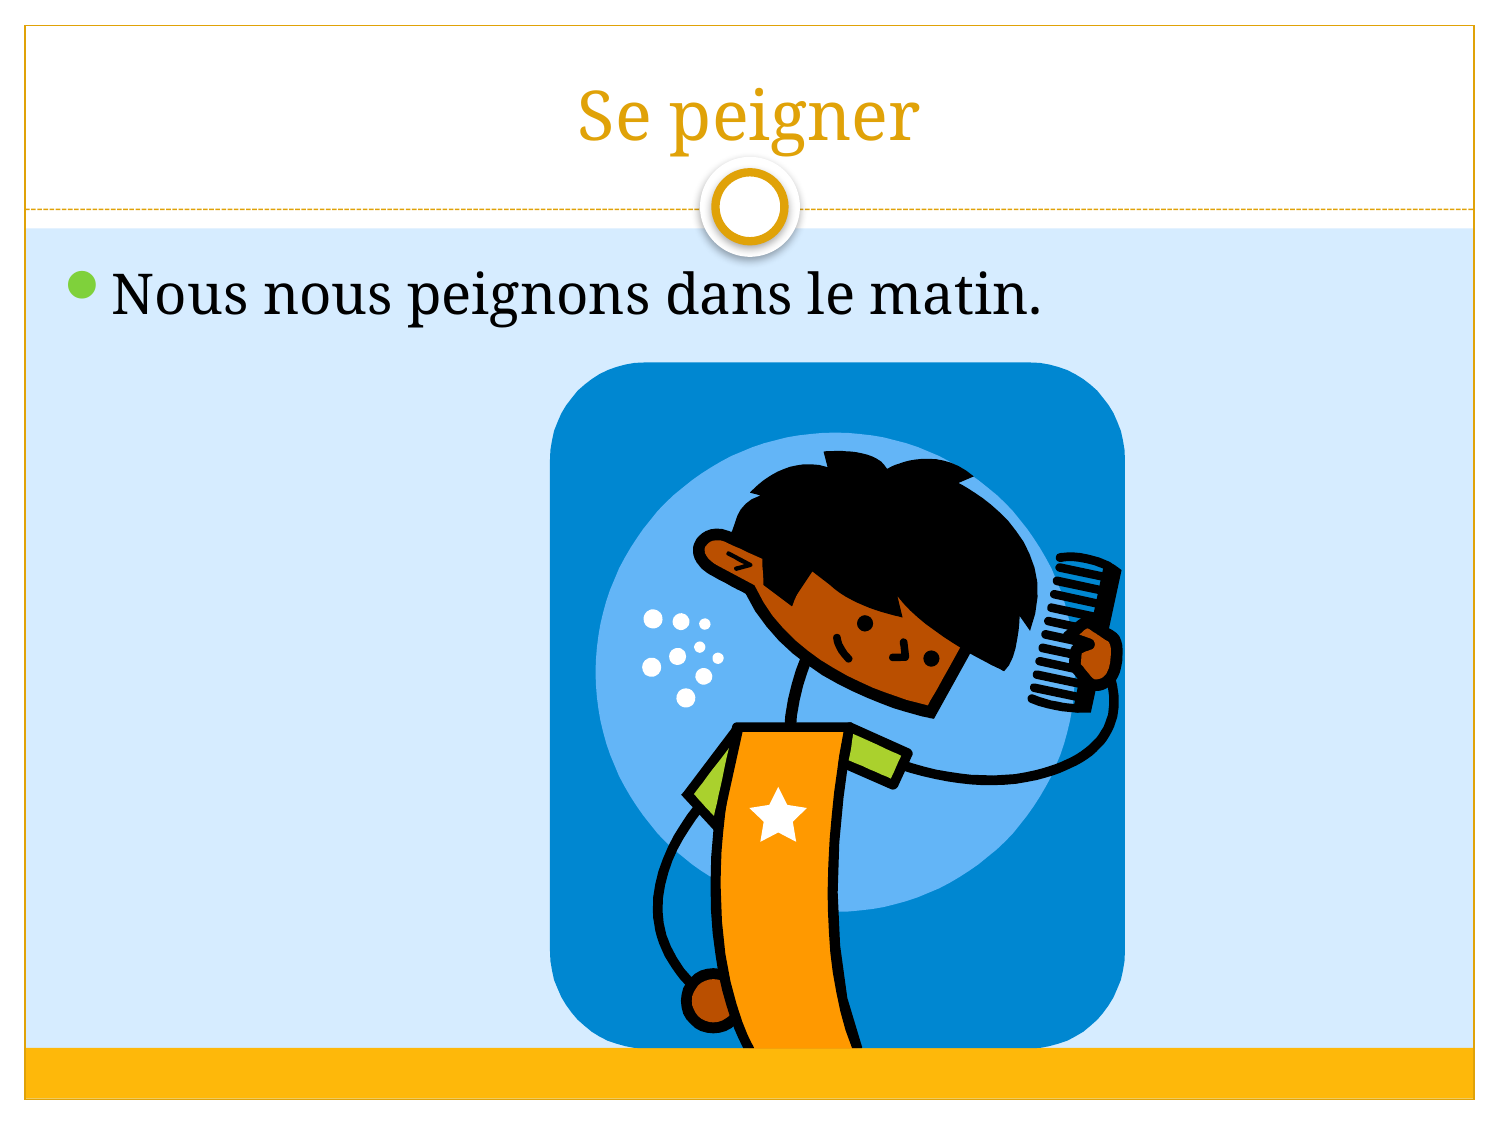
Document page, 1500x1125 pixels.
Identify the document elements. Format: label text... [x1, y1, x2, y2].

picture [549, 362, 1126, 1049]
list Nous nous peignons dans le matin. [49, 250, 1445, 1001]
title Se peigner [49, 37, 1450, 162]
